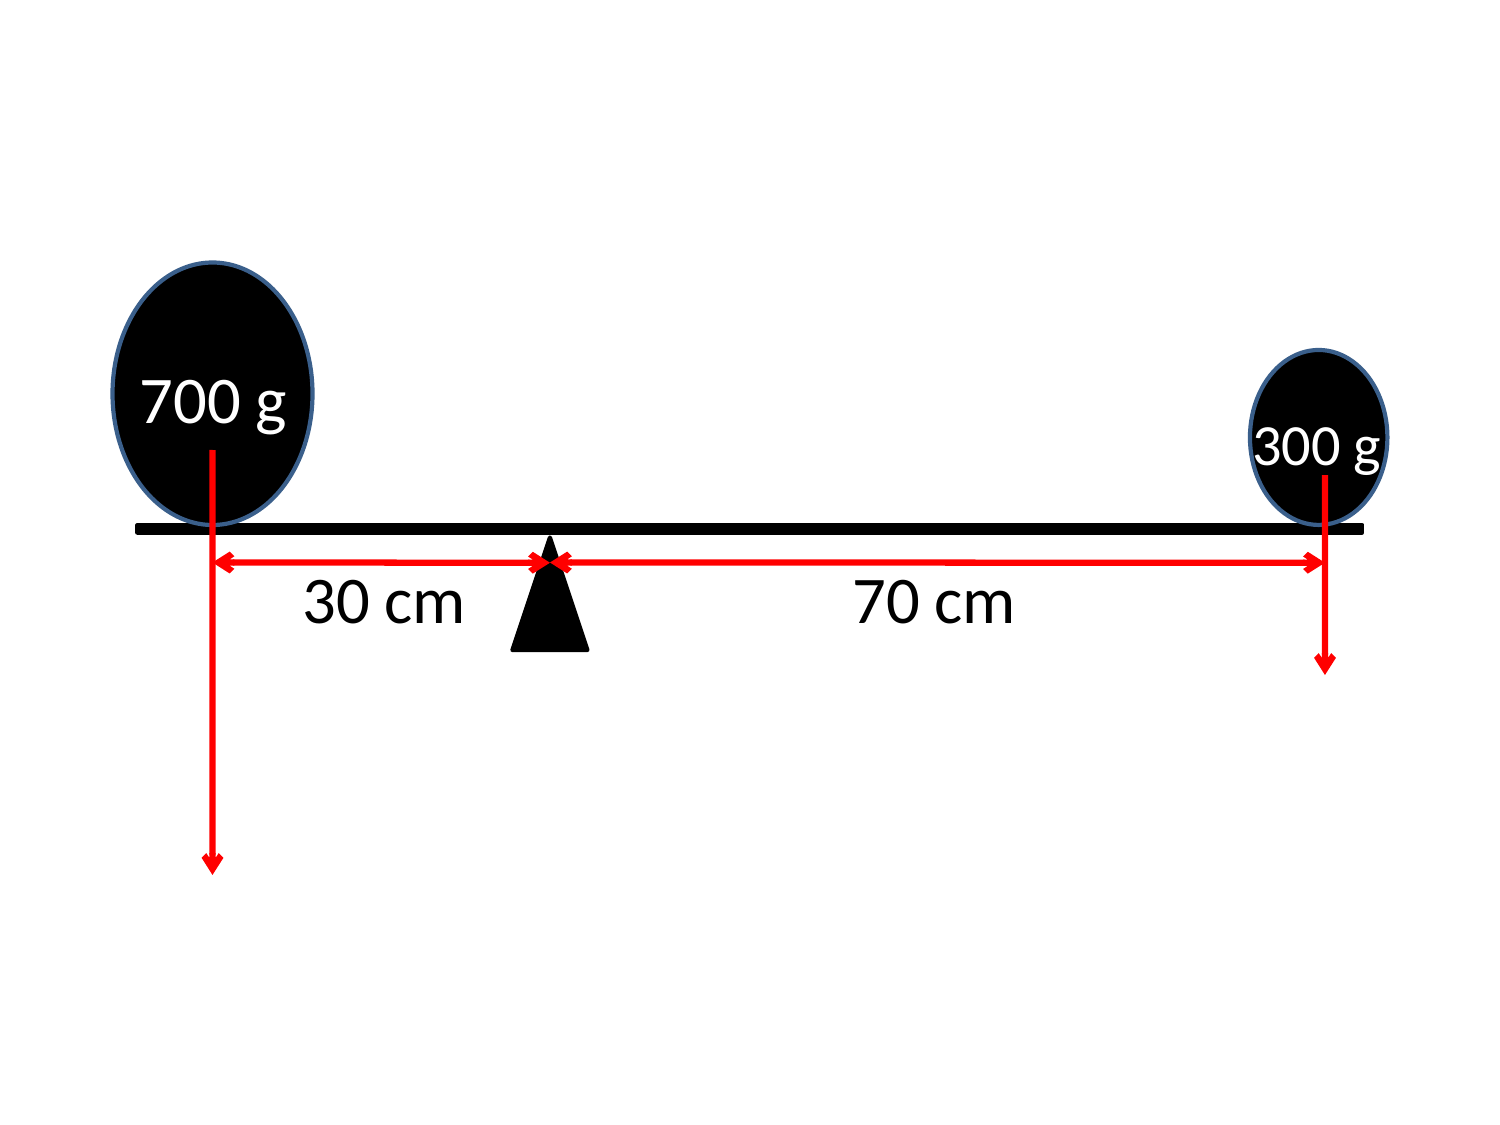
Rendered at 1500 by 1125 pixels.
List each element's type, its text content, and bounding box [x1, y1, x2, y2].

text_box [1329, 523, 1364, 535]
text_box [110, 260, 309, 528]
text_box [1258, 485, 1321, 528]
text_box [1254, 347, 1383, 399]
text_box [216, 523, 1321, 535]
text_box 700 g [125, 349, 325, 445]
text_box [1329, 485, 1379, 527]
text_box 300 g [1237, 399, 1463, 485]
text_box [135, 523, 209, 535]
text_box [541, 535, 559, 561]
text_box [510, 571, 590, 653]
text_box 70 cm [837, 572, 1038, 645]
text_box 70 cm [837, 549, 1038, 560]
text_box 30 cm [287, 549, 488, 560]
text_box 30 cm [287, 572, 488, 645]
